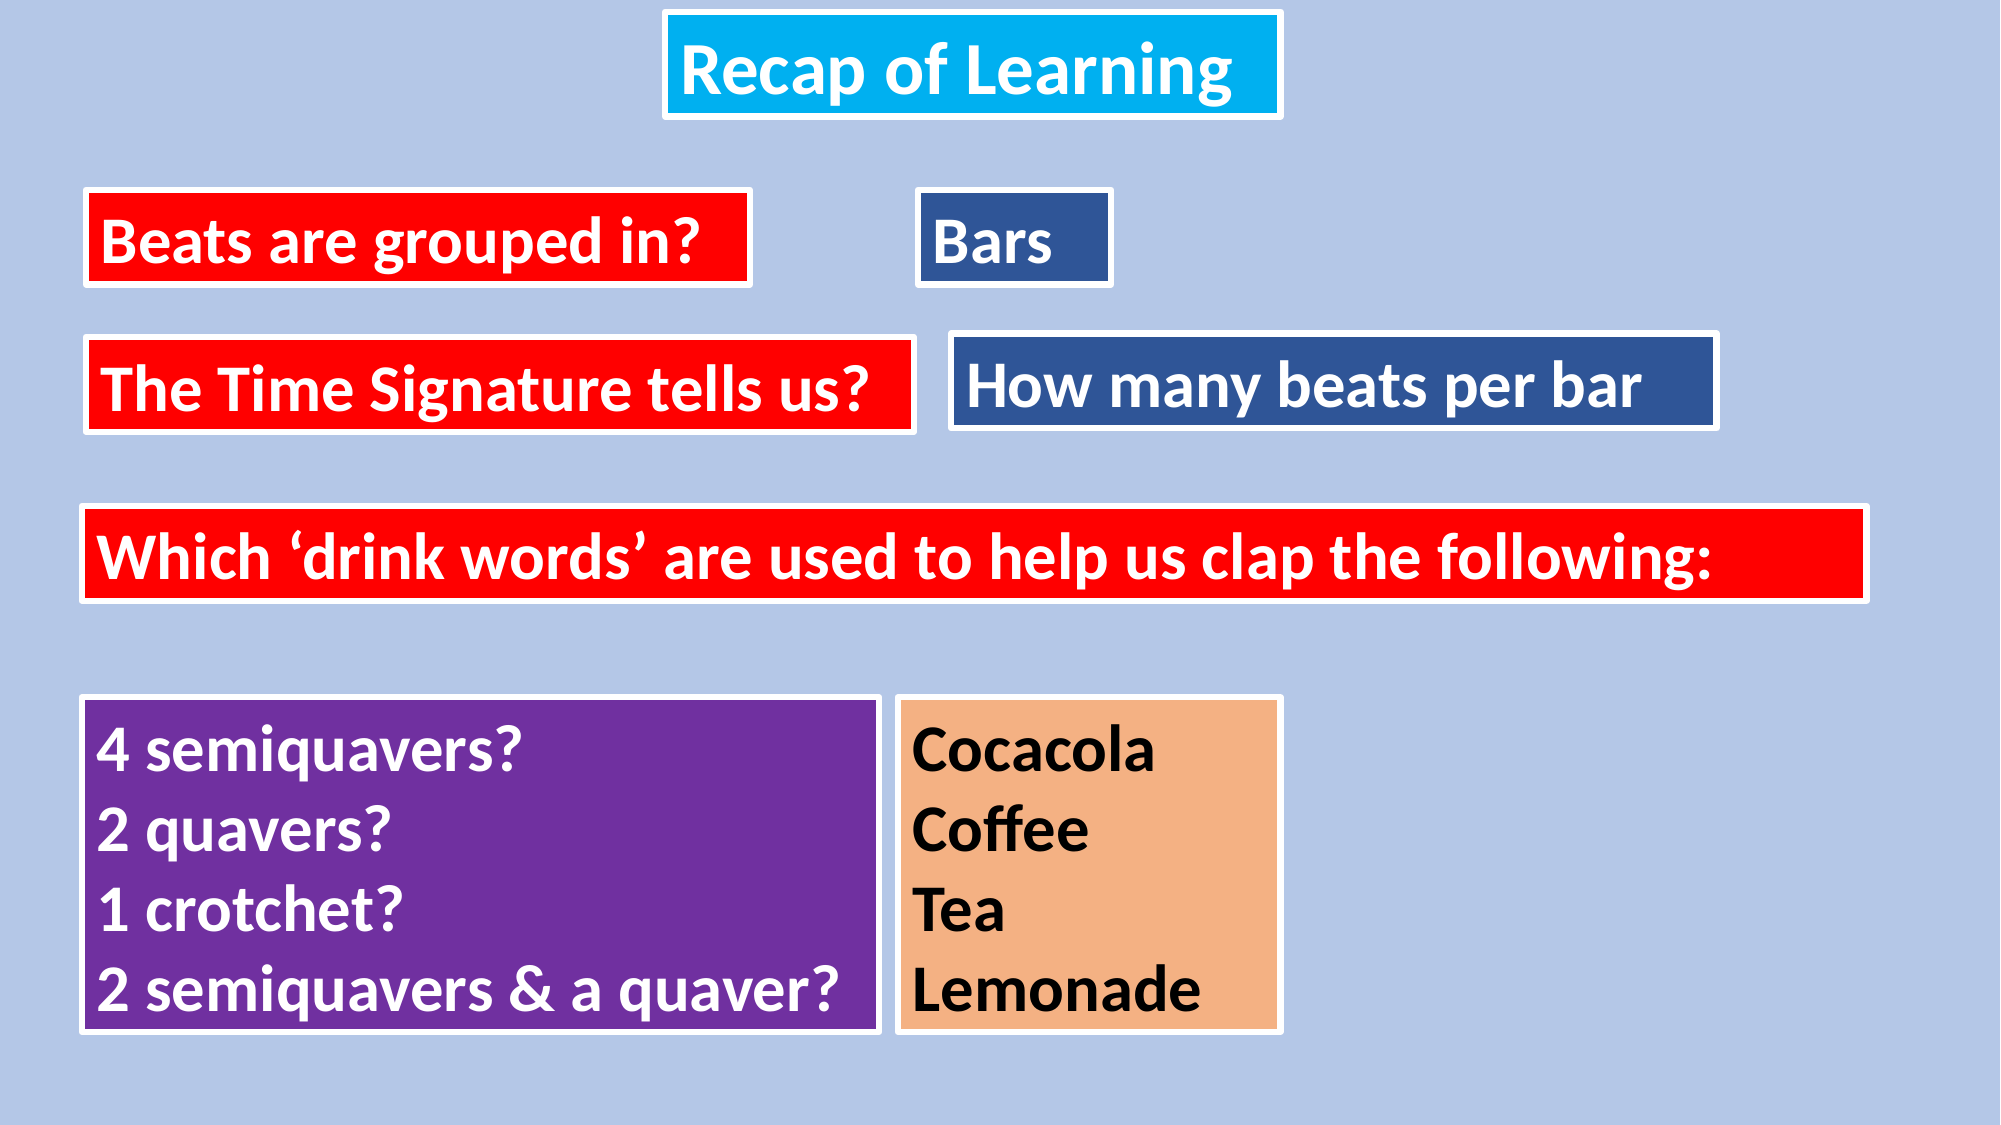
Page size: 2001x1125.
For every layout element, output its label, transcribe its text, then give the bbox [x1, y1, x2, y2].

text_box Recap of Learning [665, 11, 1281, 117]
text_box Which ‘drink words’ are used to help us clap the following: [81, 506, 1867, 601]
text_box Cocacola Coffee Tea Lemonade [897, 697, 1281, 1032]
text_box The Time Signature tells us? [85, 337, 914, 432]
text_box How many beats per bar [951, 333, 1717, 429]
text_box 4 semiquavers? 2 quavers? 1 crotchet? 2 semiquavers & a quaver? [81, 697, 880, 1032]
text_box Bars [917, 189, 1112, 285]
text_box Beats are grouped in? [85, 189, 750, 285]
